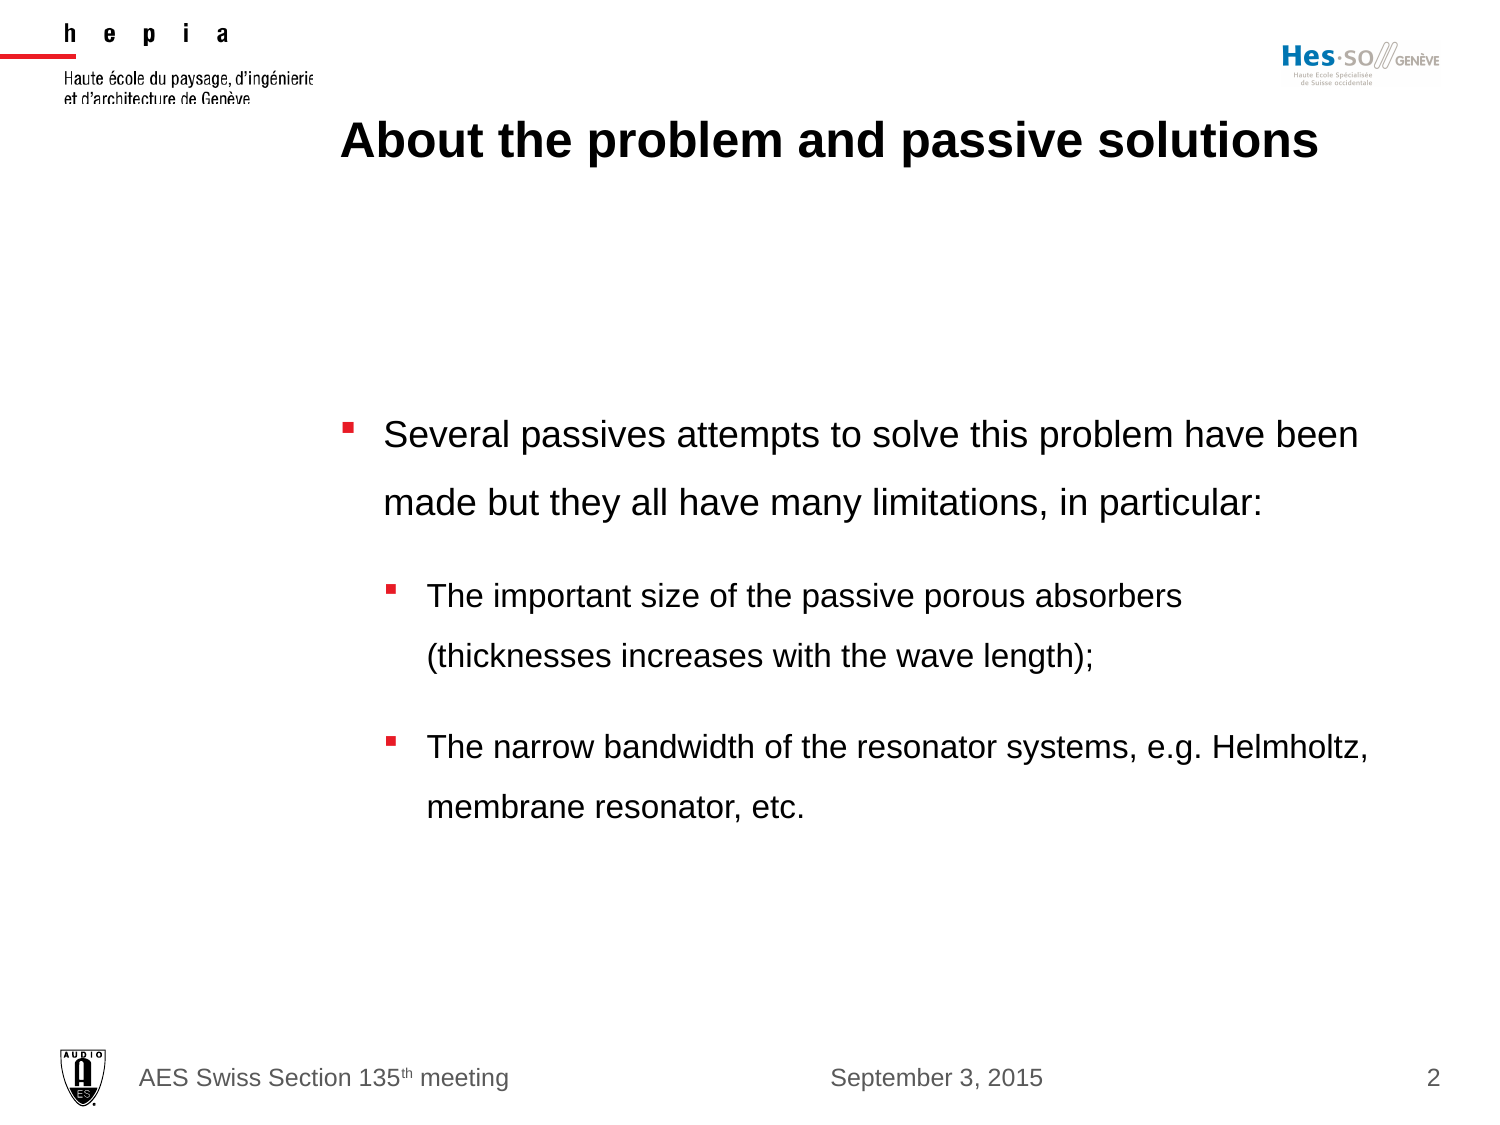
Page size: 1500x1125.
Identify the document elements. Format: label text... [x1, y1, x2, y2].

footer AES Swiss Section 135th meeting [123, 1050, 538, 1103]
list Several passives attempts to solve this problem have been made but they all have many limitations, in particular: The important size of the passive porous absorbers (thicknesses increases with the wave length); The narrow bandwidth of the resonator systems, e.g. Helmholtz, membrane resonator, etc. [324, 275, 1441, 1038]
slide_number 2 [1352, 1050, 1441, 1103]
list About the problem and passive solutions [324, 99, 1441, 264]
picture [1281, 40, 1441, 87]
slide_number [549, 1050, 1341, 1103]
